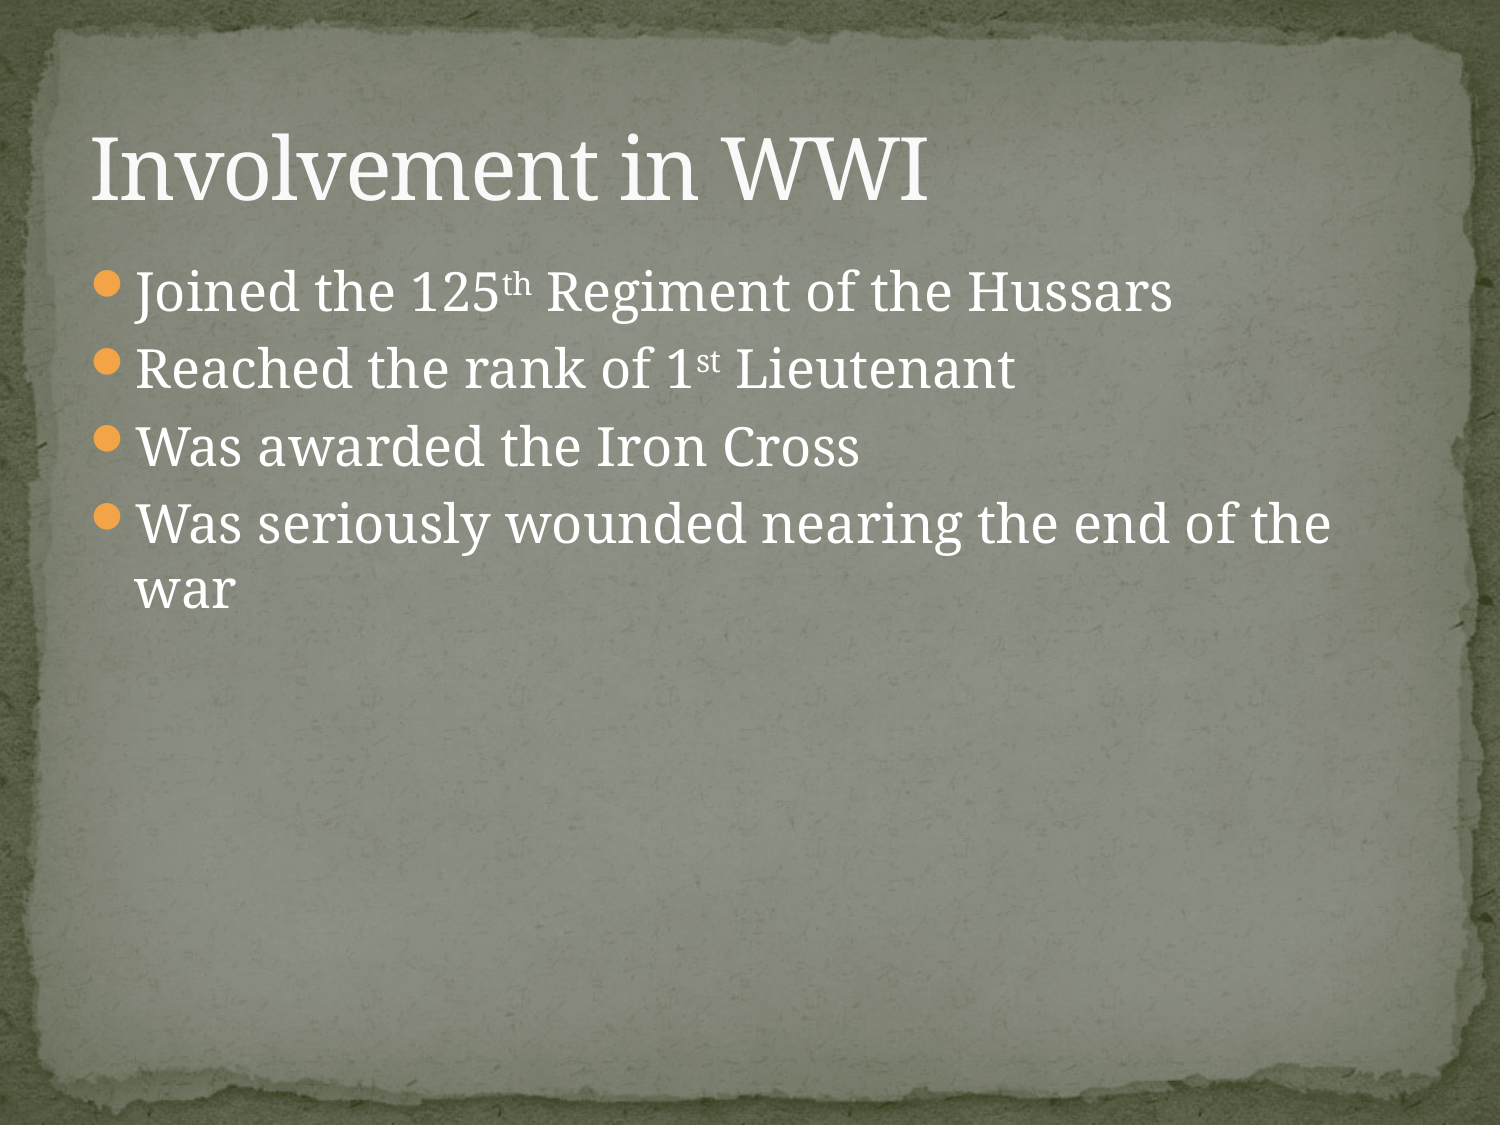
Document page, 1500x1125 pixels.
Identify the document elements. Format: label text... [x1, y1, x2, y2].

title Involvement in WWI [74, 24, 1425, 225]
list Joined the 125th Regiment of the Hussars Reached the rank of 1st Lieutenant Was awarded the Iron Cross Was seriously wounded nearing the end of the war [75, 249, 1425, 1000]
